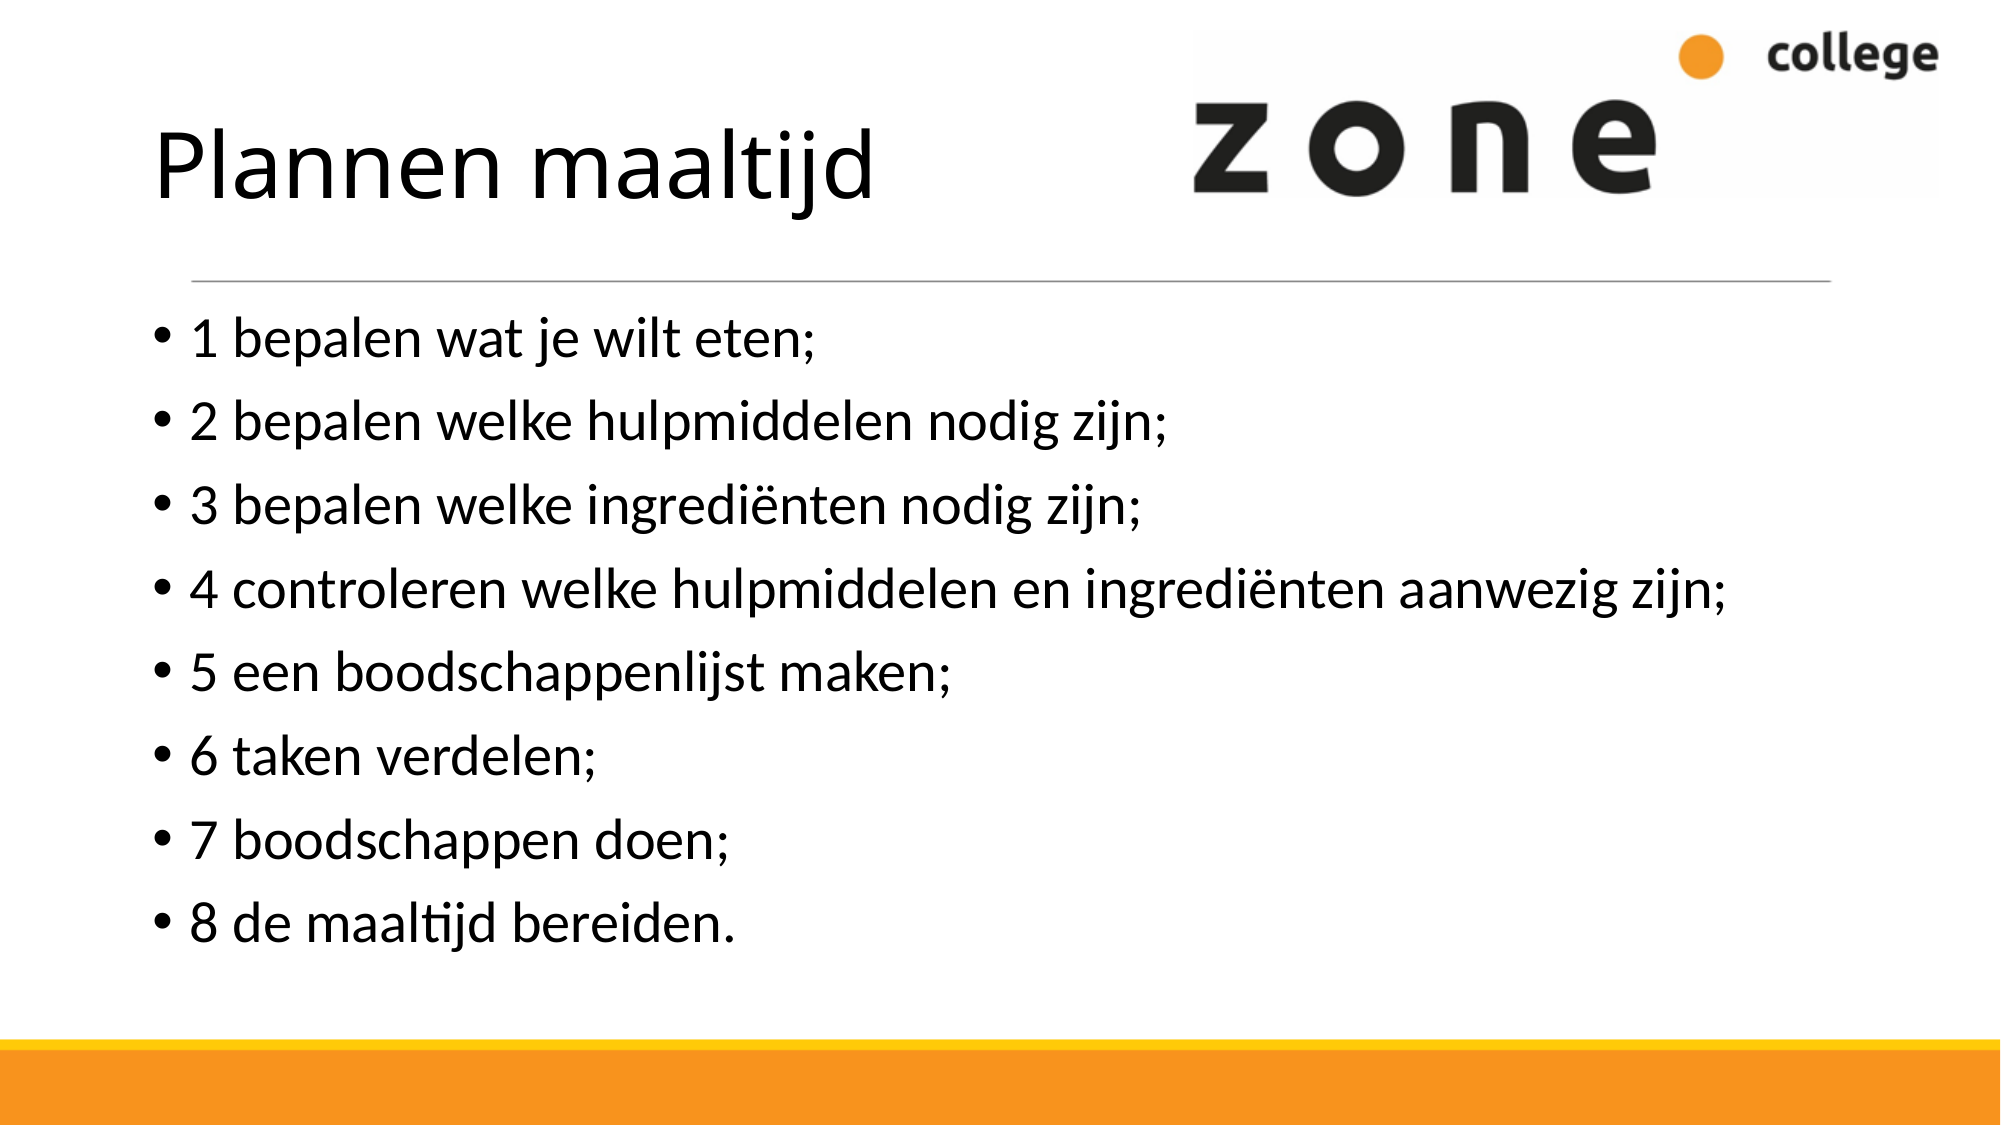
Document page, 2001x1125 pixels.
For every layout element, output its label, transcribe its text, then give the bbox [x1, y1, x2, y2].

picture [0, 0, 2001, 1125]
title Plannen maaltijd [137, 59, 1863, 278]
list 1 bepalen wat je wilt eten; 2 bepalen welke hulpmiddelen nodig zijn; 3 bepalen welke ingrediënten nodig zijn; 4 controleren welke hulpmiddelen en ingrediënten aanwezig zijn; 5 een boodschappenlijst maken; 6 taken verdelen; 7 boodschappen doen; 8 de maaltijd bereiden. [137, 299, 1863, 1014]
